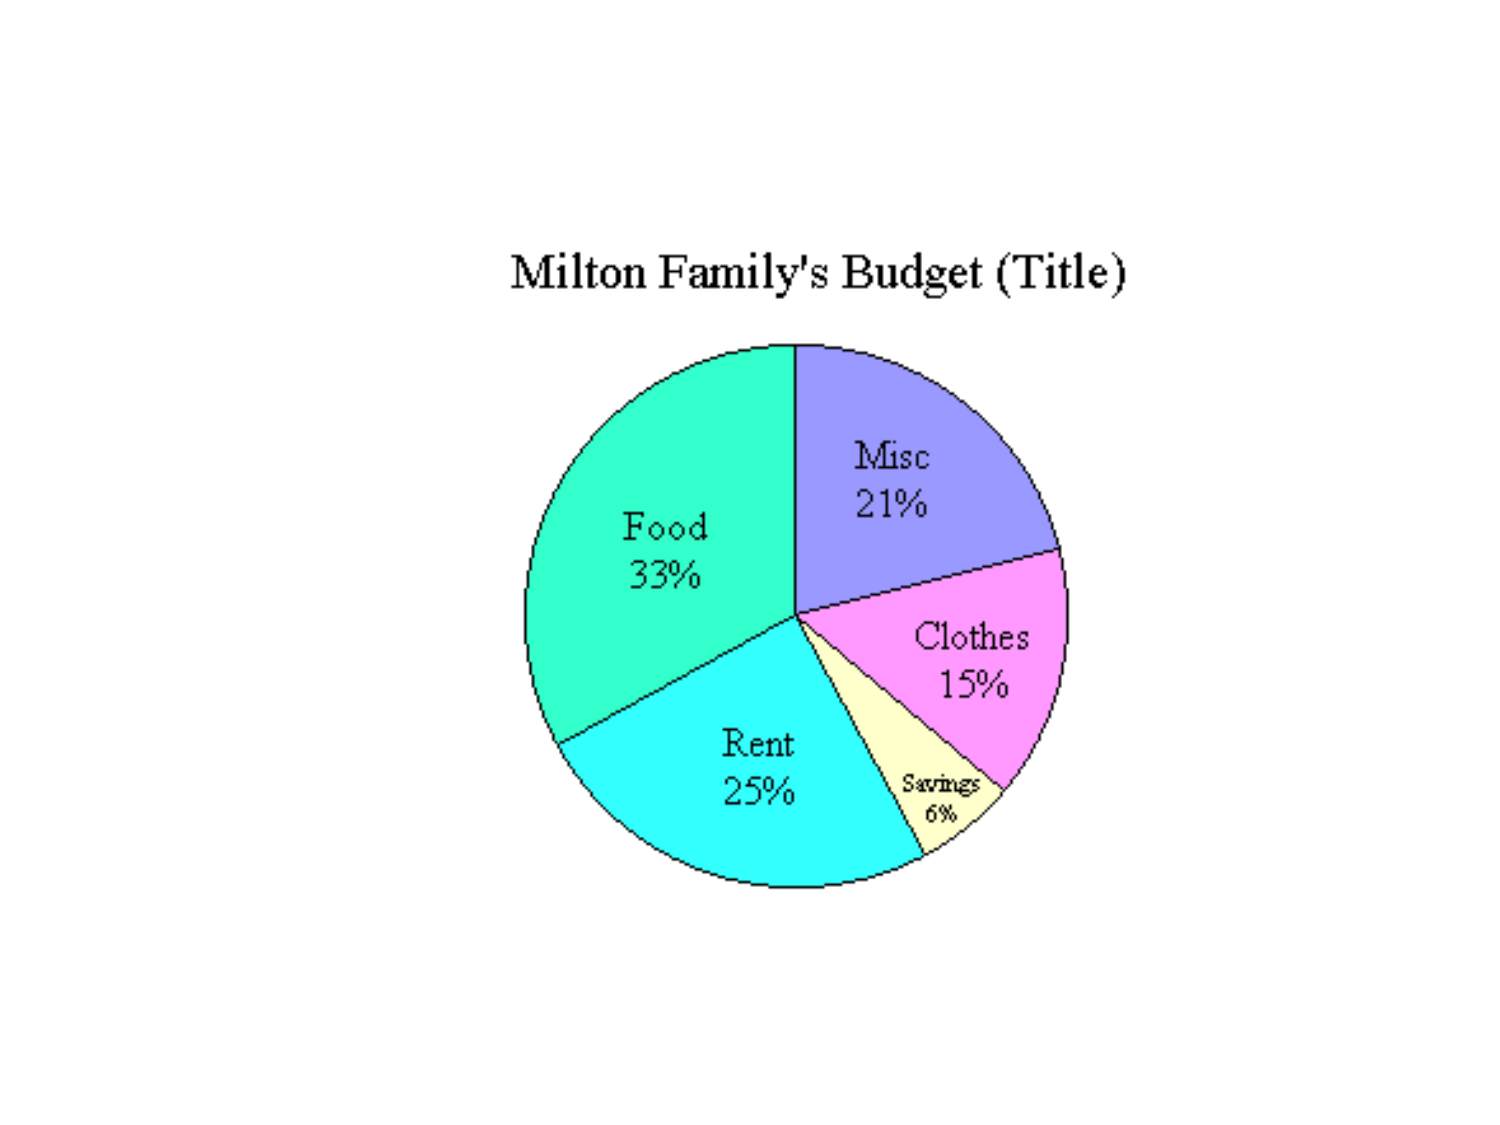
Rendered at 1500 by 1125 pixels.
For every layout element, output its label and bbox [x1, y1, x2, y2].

picture [362, 187, 1263, 931]
